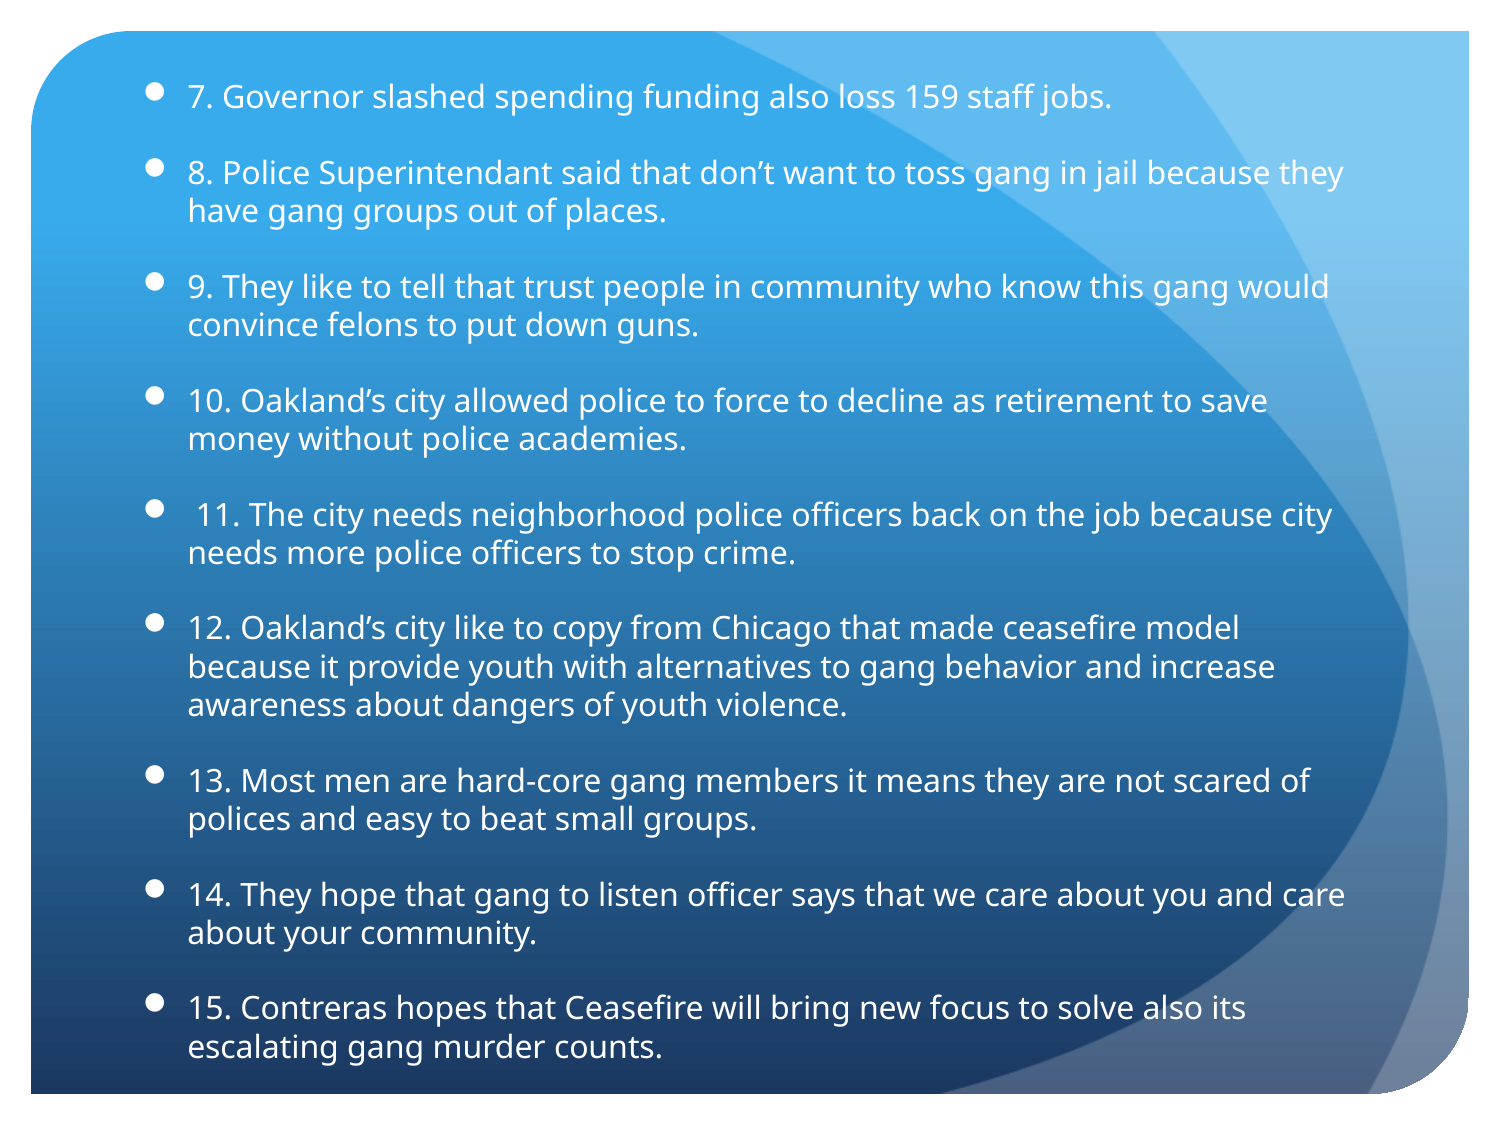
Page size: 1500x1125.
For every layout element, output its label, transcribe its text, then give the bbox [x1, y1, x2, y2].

picture [24, 30, 1473, 1094]
list 7. Governor slashed spending funding also loss 159 staff jobs. 8. Police Superintendant said that don’t want to toss gang in jail because they have gang groups out of places. 9. They like to tell that trust people in community who know this gang would convince felons to put down guns. 10. Oakland’s city allowed police to force to decline as retirement to save money without police academies. 11. The city needs neighborhood police officers back on the job because city needs more police officers to stop crime. 12. Oakland’s city like to copy from Chicago that made ceasefire model because it provide youth with alternatives to gang behavior and increase awareness about dangers of youth violence. 13. Most men are hard-core gang members it means they are not scared of polices and easy to beat small groups. 14. They hope that gang to listen officer says that we care about you and care about your community. 15. Contreras hopes that Ceasefire will bring new focus to solve also its escalating gang murder counts. [127, 69, 1372, 1075]
